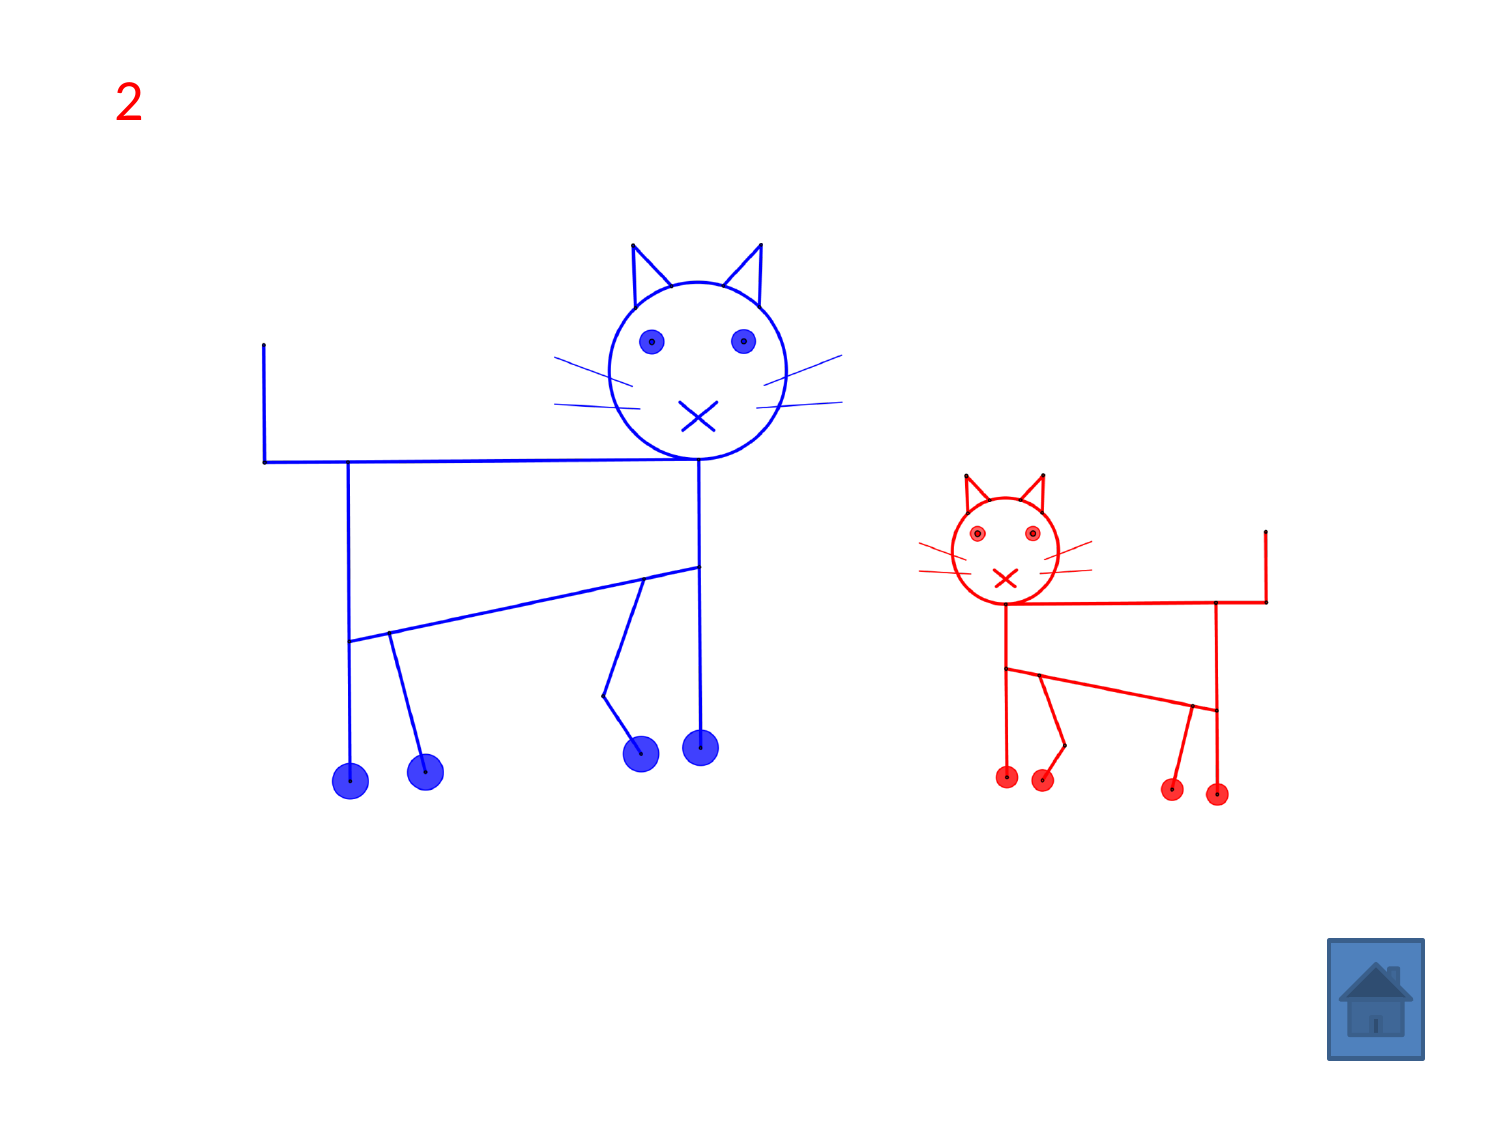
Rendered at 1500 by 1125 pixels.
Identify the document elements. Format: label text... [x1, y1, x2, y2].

picture [161, 222, 1338, 903]
text_box 2 [100, 54, 219, 140]
text_box [1327, 938, 1425, 1061]
